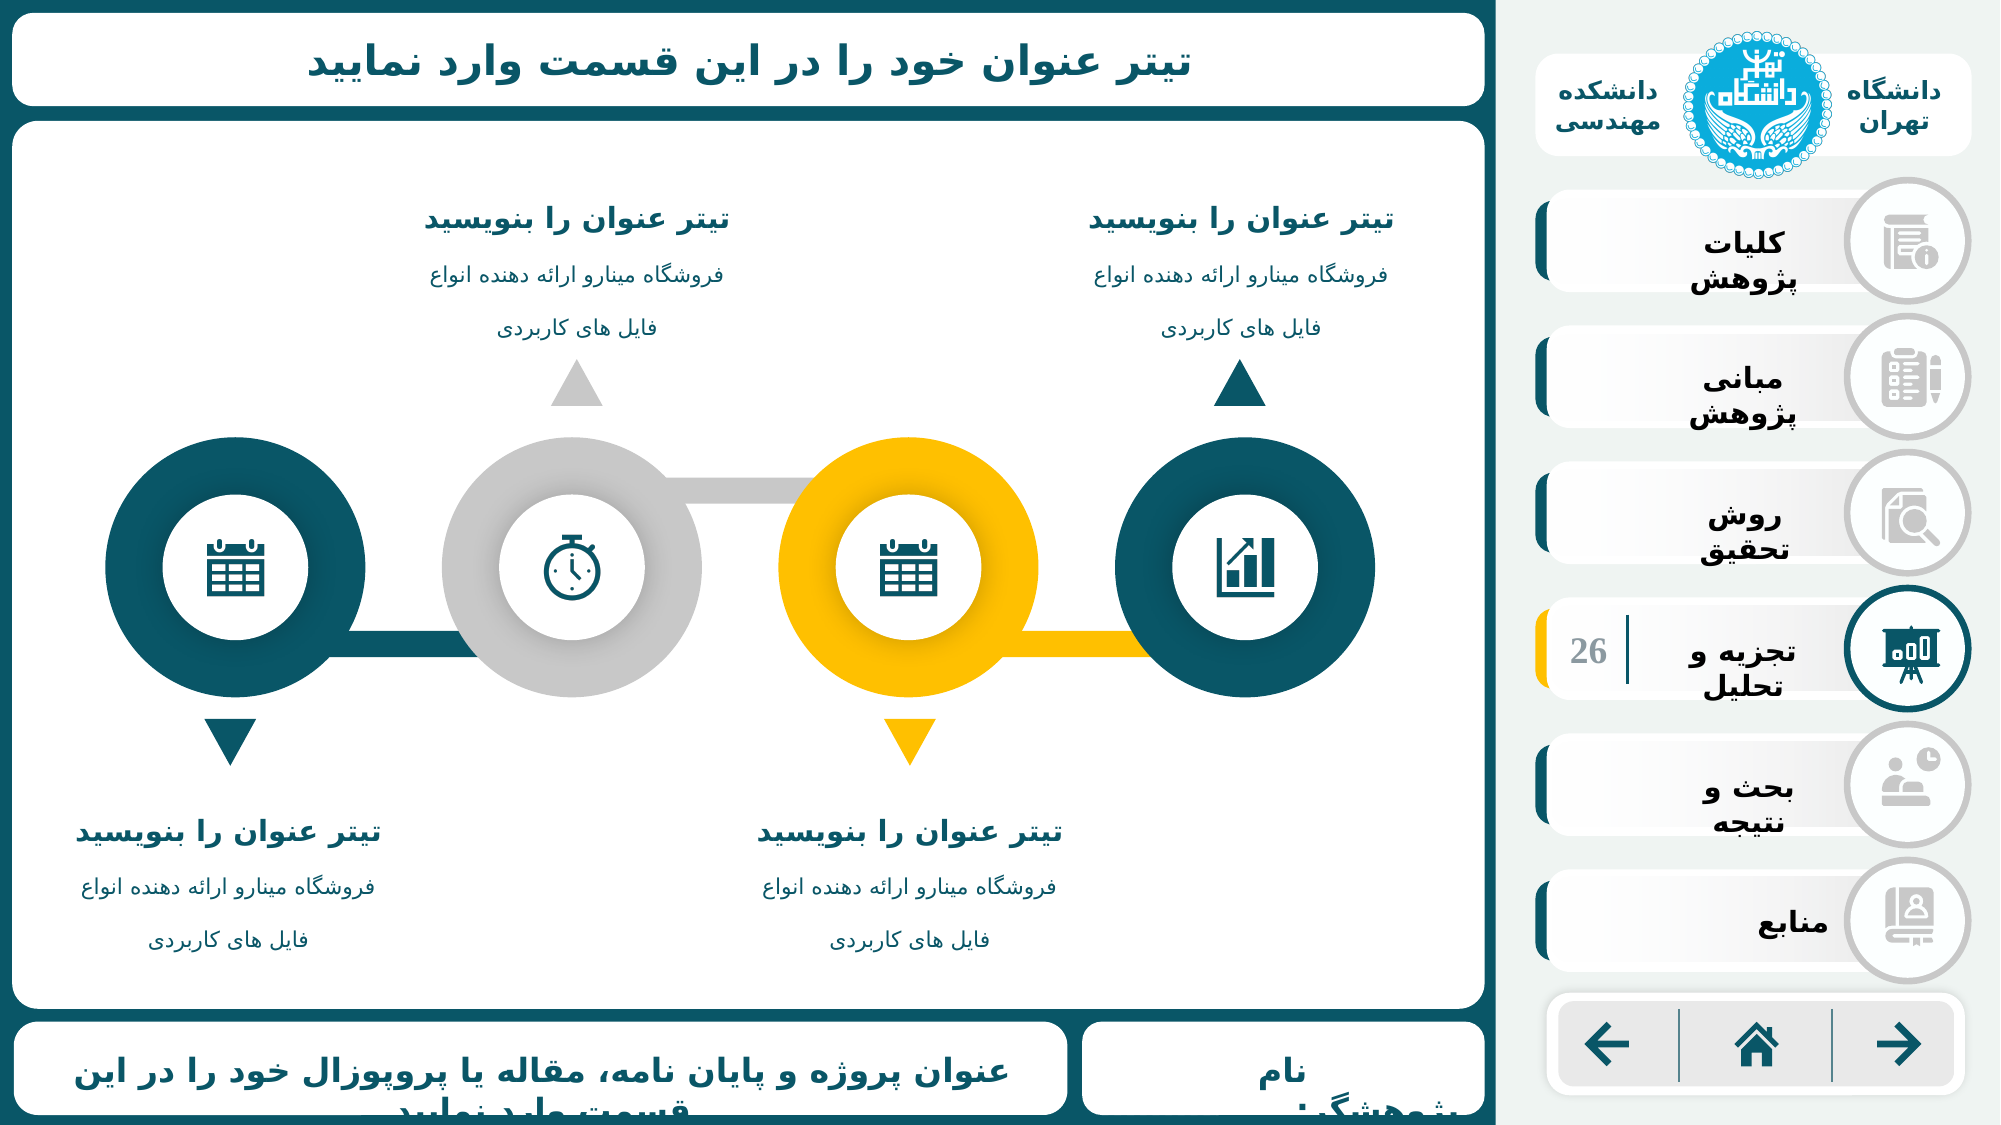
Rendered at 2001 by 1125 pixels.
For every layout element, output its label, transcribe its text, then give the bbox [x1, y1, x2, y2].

text_box عنوان پروژه و پایان نامه، مقاله یا پروپوزال خود را در این قسمت وارد نمایید [19, 1041, 1067, 1125]
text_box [1883, 214, 1939, 270]
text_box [1881, 747, 1941, 807]
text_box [778, 437, 1266, 766]
text_box روش تحقیق [1646, 488, 1844, 573]
text_box تیتر عنوان را بنویسید فروشگاه مینارو ارائه دهنده انواع فایل های کاربردی [49, 769, 407, 960]
text_box تیتر عنوان را بنویسید فروشگاه مینارو ارائه دهنده انواع فایل های کاربردی [398, 157, 756, 347]
text_box تیتر عنوان خود را در این قسمت وارد نمایید [19, 26, 1481, 92]
text_box [1584, 1021, 1629, 1067]
text_box تجزیه و تحلیل [1642, 624, 1844, 710]
text_box مبانی پژوهش [1642, 352, 1844, 437]
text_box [1881, 488, 1941, 547]
text_box نام پژوهشگر:............... [1084, 1041, 1482, 1125]
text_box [441, 359, 929, 698]
text_box منابع [1670, 895, 1844, 946]
text_box [1877, 1021, 1922, 1067]
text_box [1885, 887, 1935, 947]
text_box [1881, 625, 1941, 684]
text_box بحث و نتیجه [1654, 760, 1844, 846]
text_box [1114, 359, 1376, 698]
text_box تیتر عنوان را بنویسید فروشگاه مینارو ارائه دهنده انواع فایل های کاربردی [731, 769, 1089, 960]
text_box کلیات پژوهش [1644, 216, 1844, 302]
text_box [1881, 348, 1941, 408]
text_box تیتر عنوان را بنویسید فروشگاه مینارو ارائه دهنده انواع فایل های کاربردی [1062, 157, 1420, 347]
slide_number 26 [1549, 618, 1628, 679]
picture [1683, 31, 1832, 179]
text_box دانشگاه تهران [1832, 67, 1981, 142]
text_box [1734, 1021, 1779, 1067]
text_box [105, 437, 593, 766]
text_box دانشکده مهندسی [1522, 67, 1683, 142]
